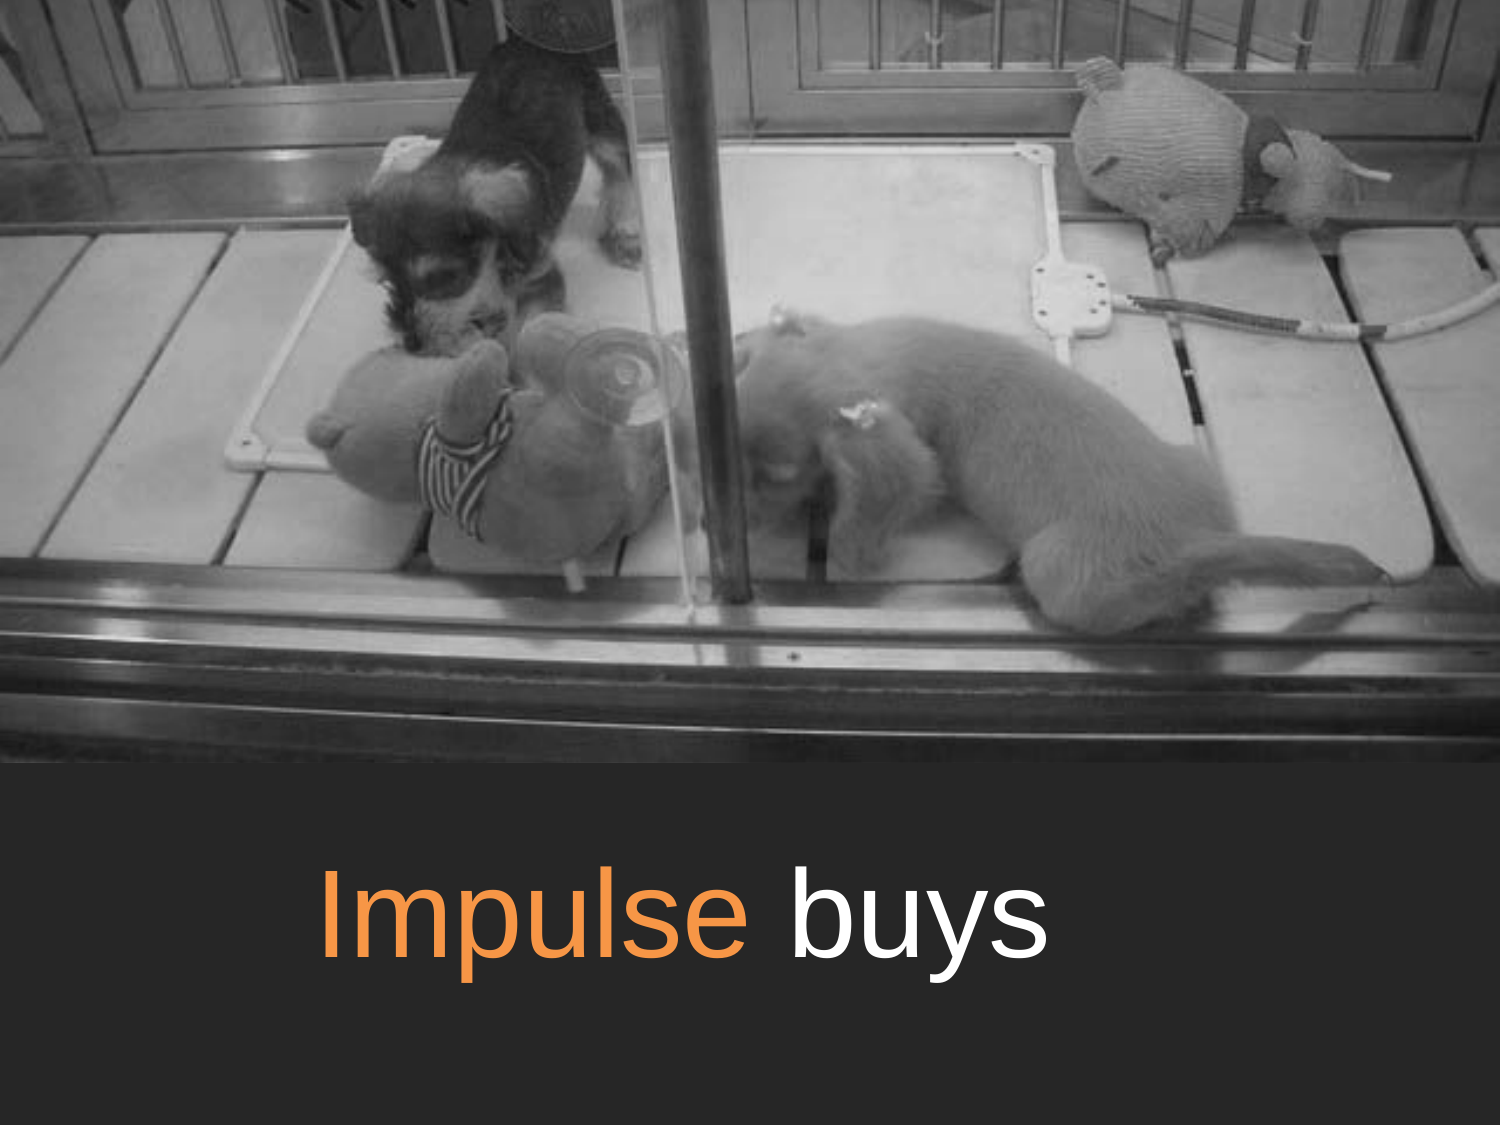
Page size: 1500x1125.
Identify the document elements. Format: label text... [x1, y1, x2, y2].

text_box Impulse buys [300, 824, 1150, 990]
picture [0, 0, 1500, 763]
